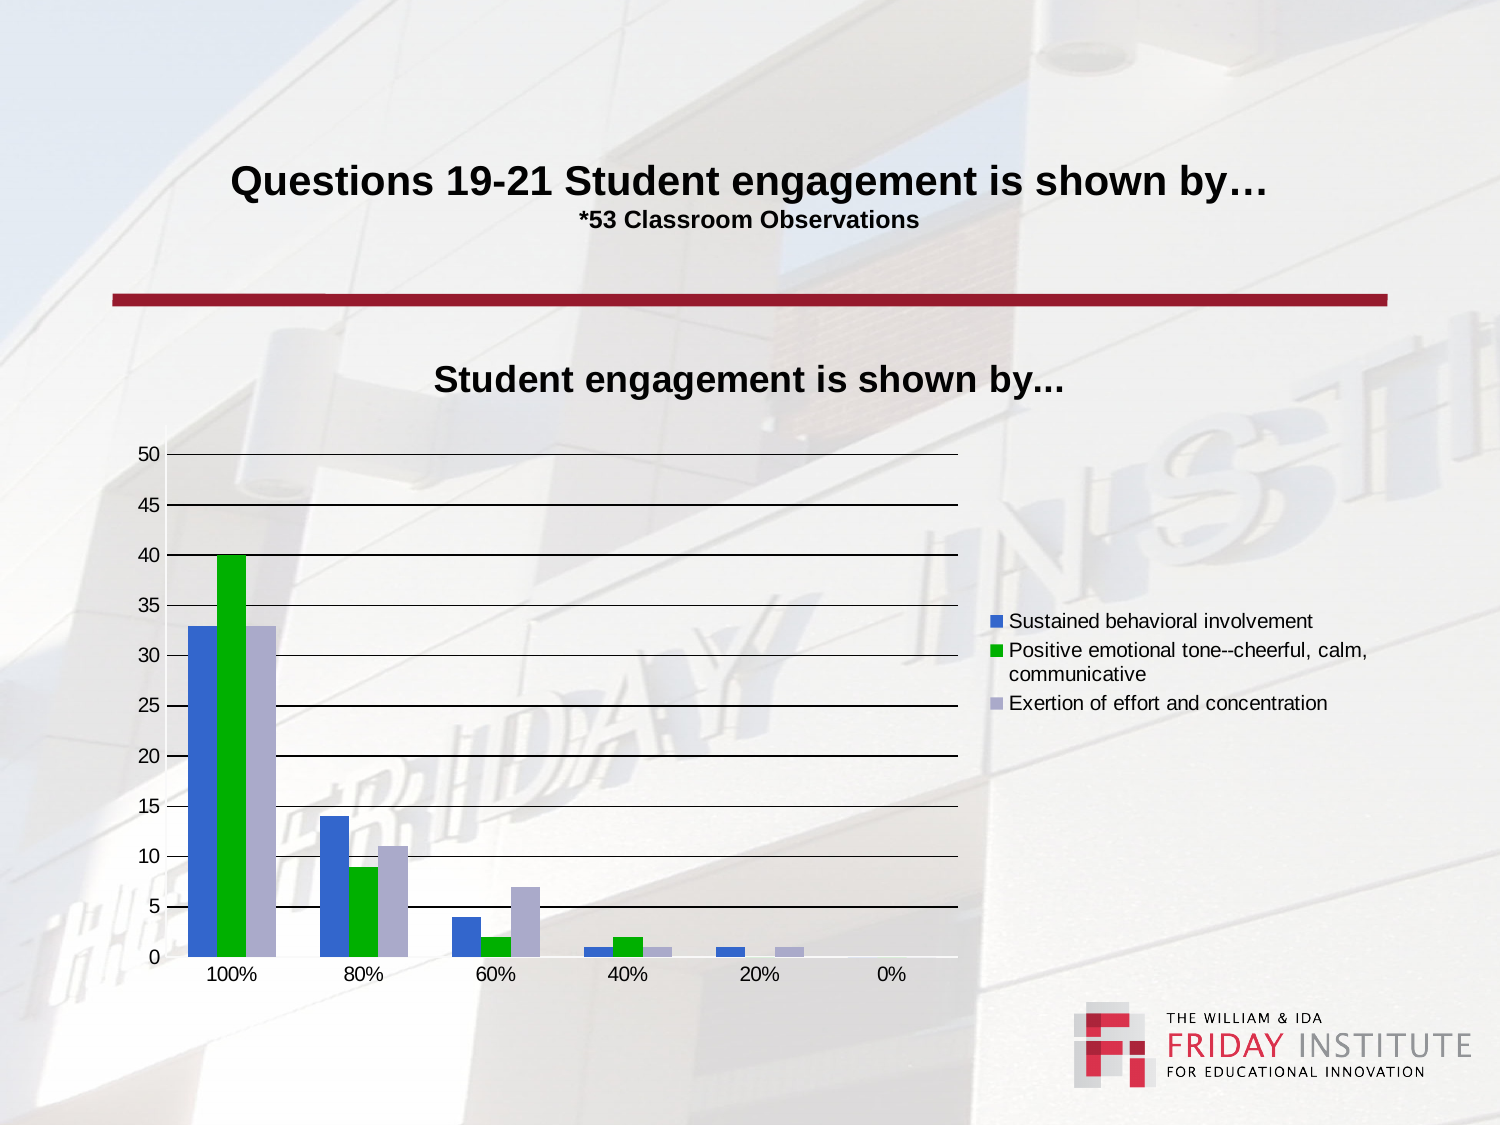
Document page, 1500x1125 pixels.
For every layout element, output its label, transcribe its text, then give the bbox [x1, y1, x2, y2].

chart [112, 324, 1388, 1001]
title Questions 19-21 Student engagement is shown by… *53 Classroom Observations [112, 99, 1388, 288]
picture [0, 0, 1500, 1125]
